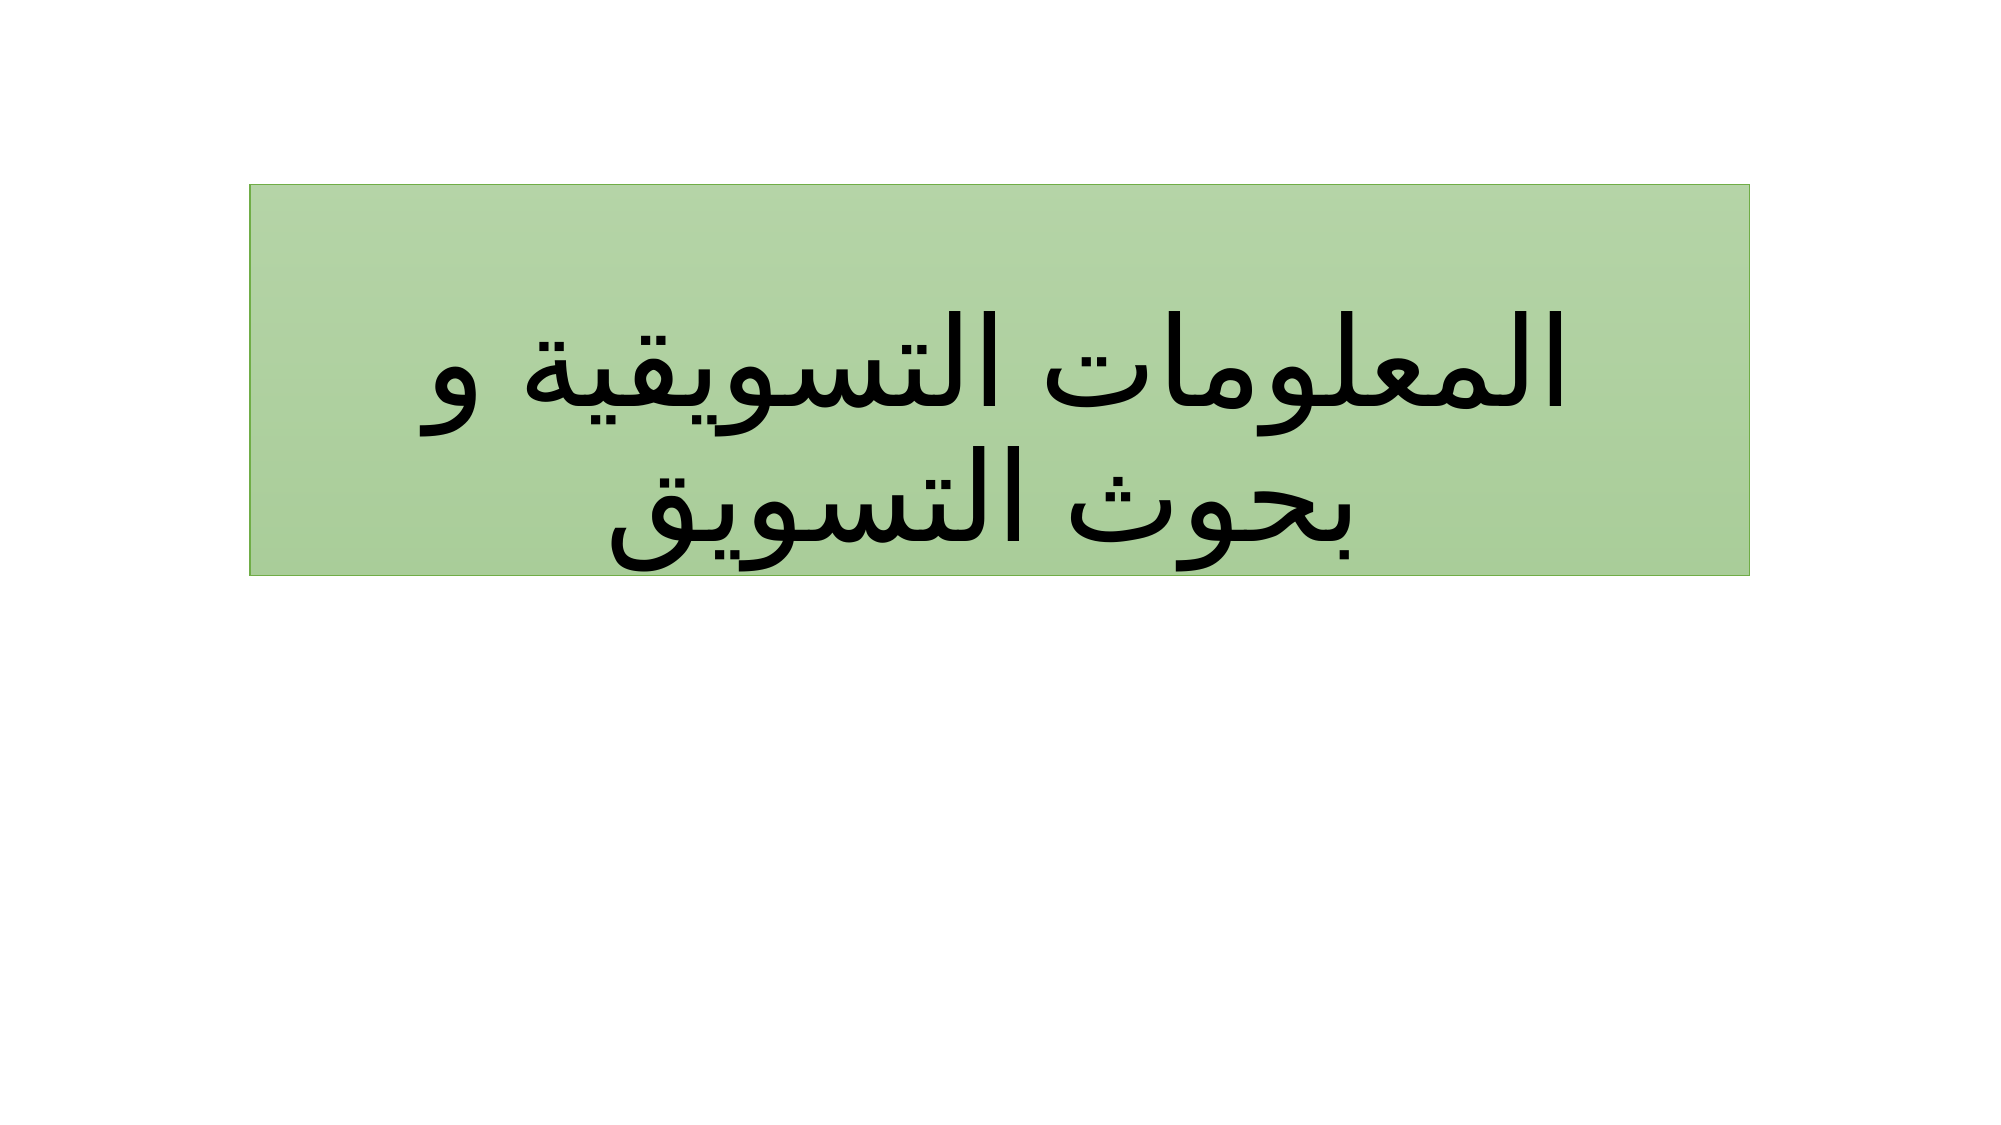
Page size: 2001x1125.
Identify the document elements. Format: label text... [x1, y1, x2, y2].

title المعلومات التسويقية و بحوث التسويق [249, 184, 1750, 576]
